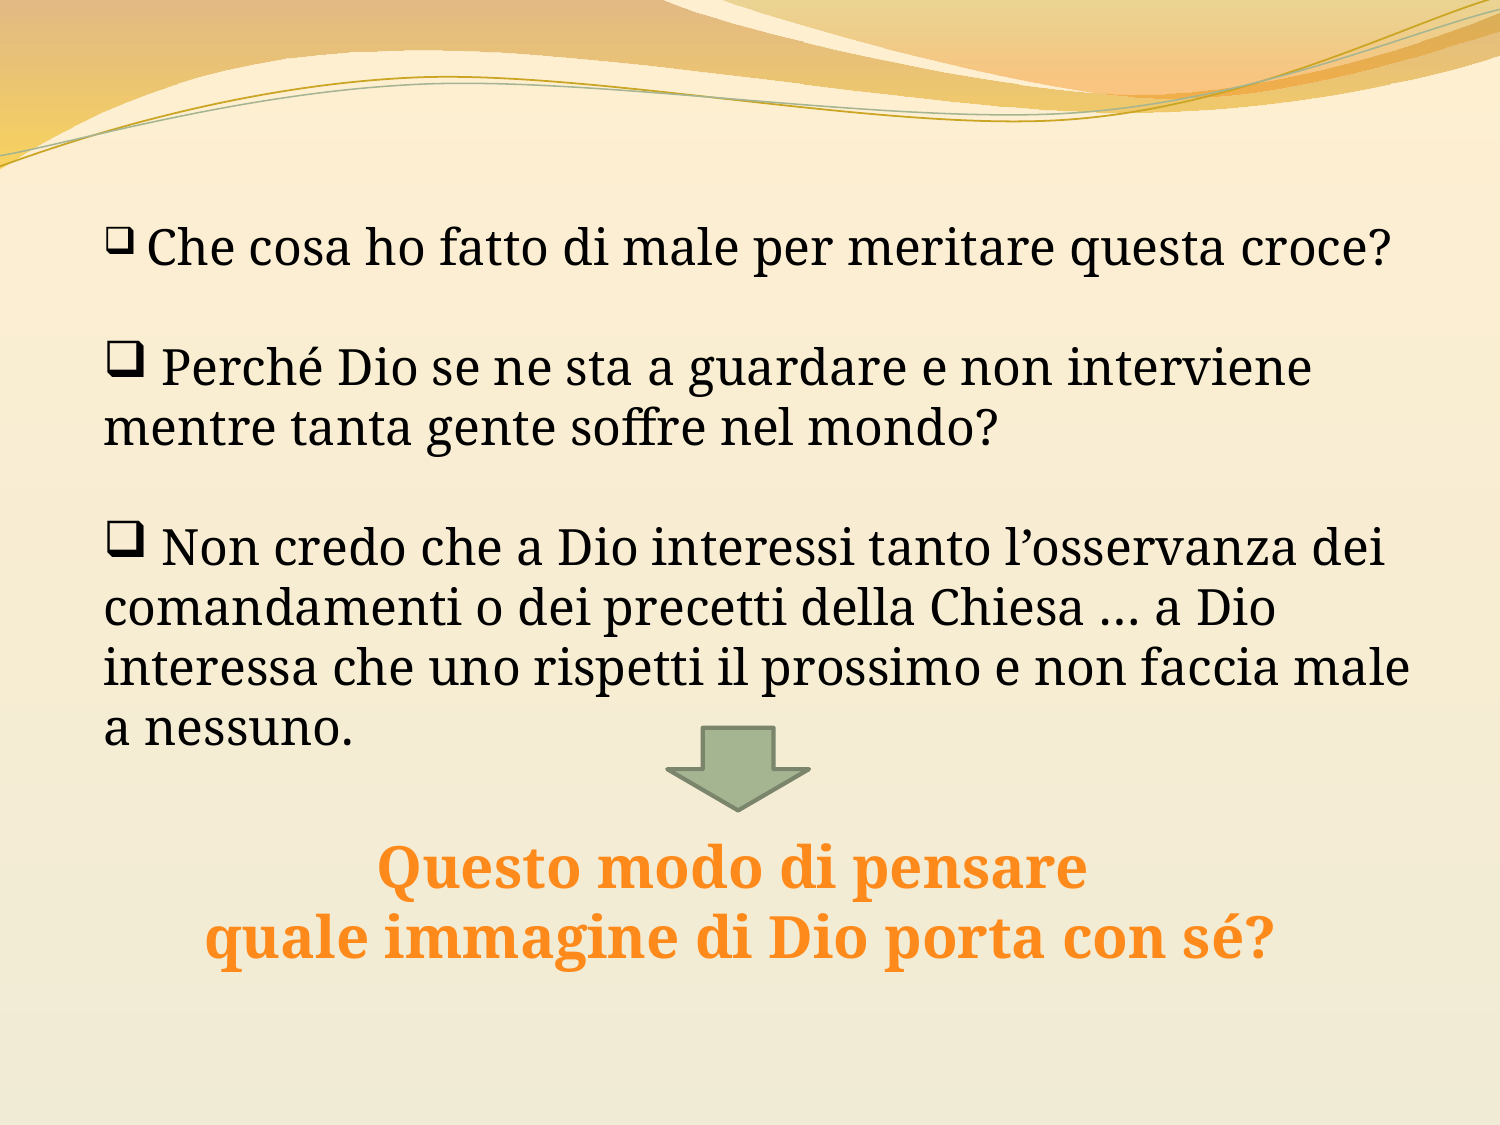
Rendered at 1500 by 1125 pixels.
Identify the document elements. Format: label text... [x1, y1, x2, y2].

text_box Che cosa ho fatto di male per meritare questa croce? Perché Dio se ne sta a guardare e non interviene mentre tanta gente soffre nel mondo? Non credo che a Dio interessi tanto l’osservanza dei comandamenti o dei precetti della Chiesa … a Dio interessa che uno rispetti il prossimo e non faccia male a nessuno. [88, 208, 1447, 763]
text_box Questo modo di pensare quale immagine di Dio porta con sé? [189, 822, 1292, 978]
text_box [665, 725, 812, 813]
